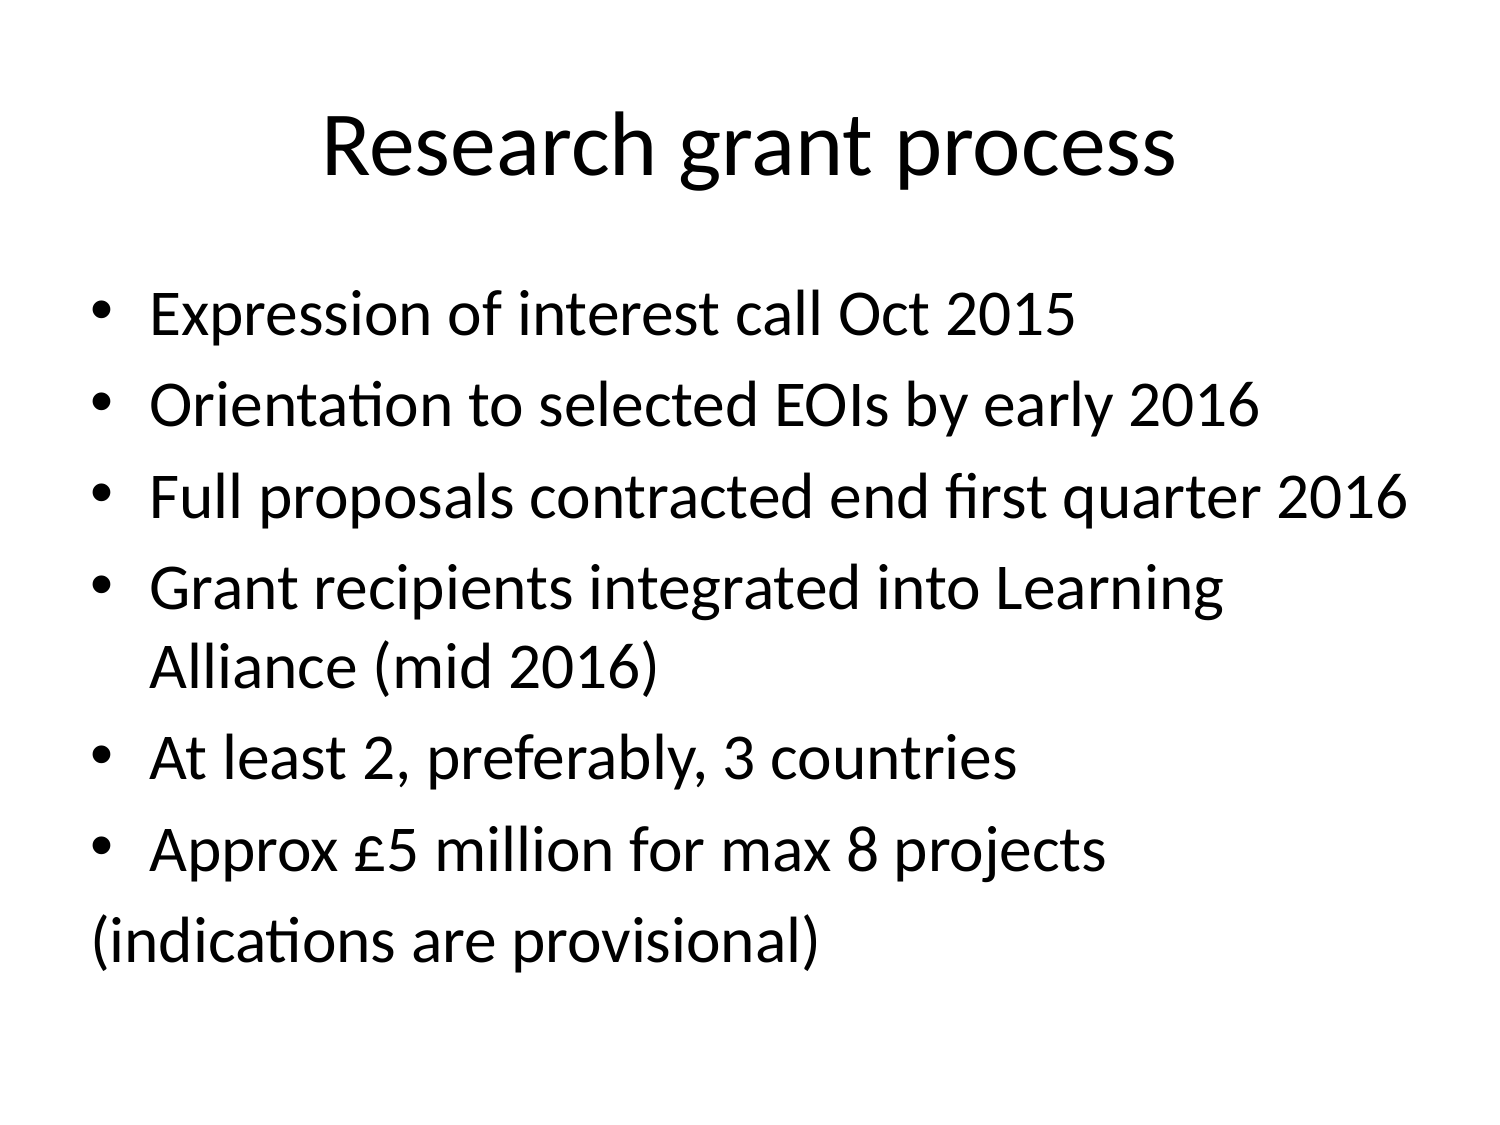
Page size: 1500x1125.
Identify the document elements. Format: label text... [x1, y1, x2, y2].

list Expression of interest call Oct 2015 Orientation to selected EOIs by early 2016 Full proposals contracted end first quarter 2016 Grant recipients integrated into Learning Alliance (mid 2016) At least 2, preferably, 3 countries Approx £5 million for max 8 projects (indications are provisional) [75, 262, 1425, 1005]
title Research grant process [75, 45, 1425, 233]
